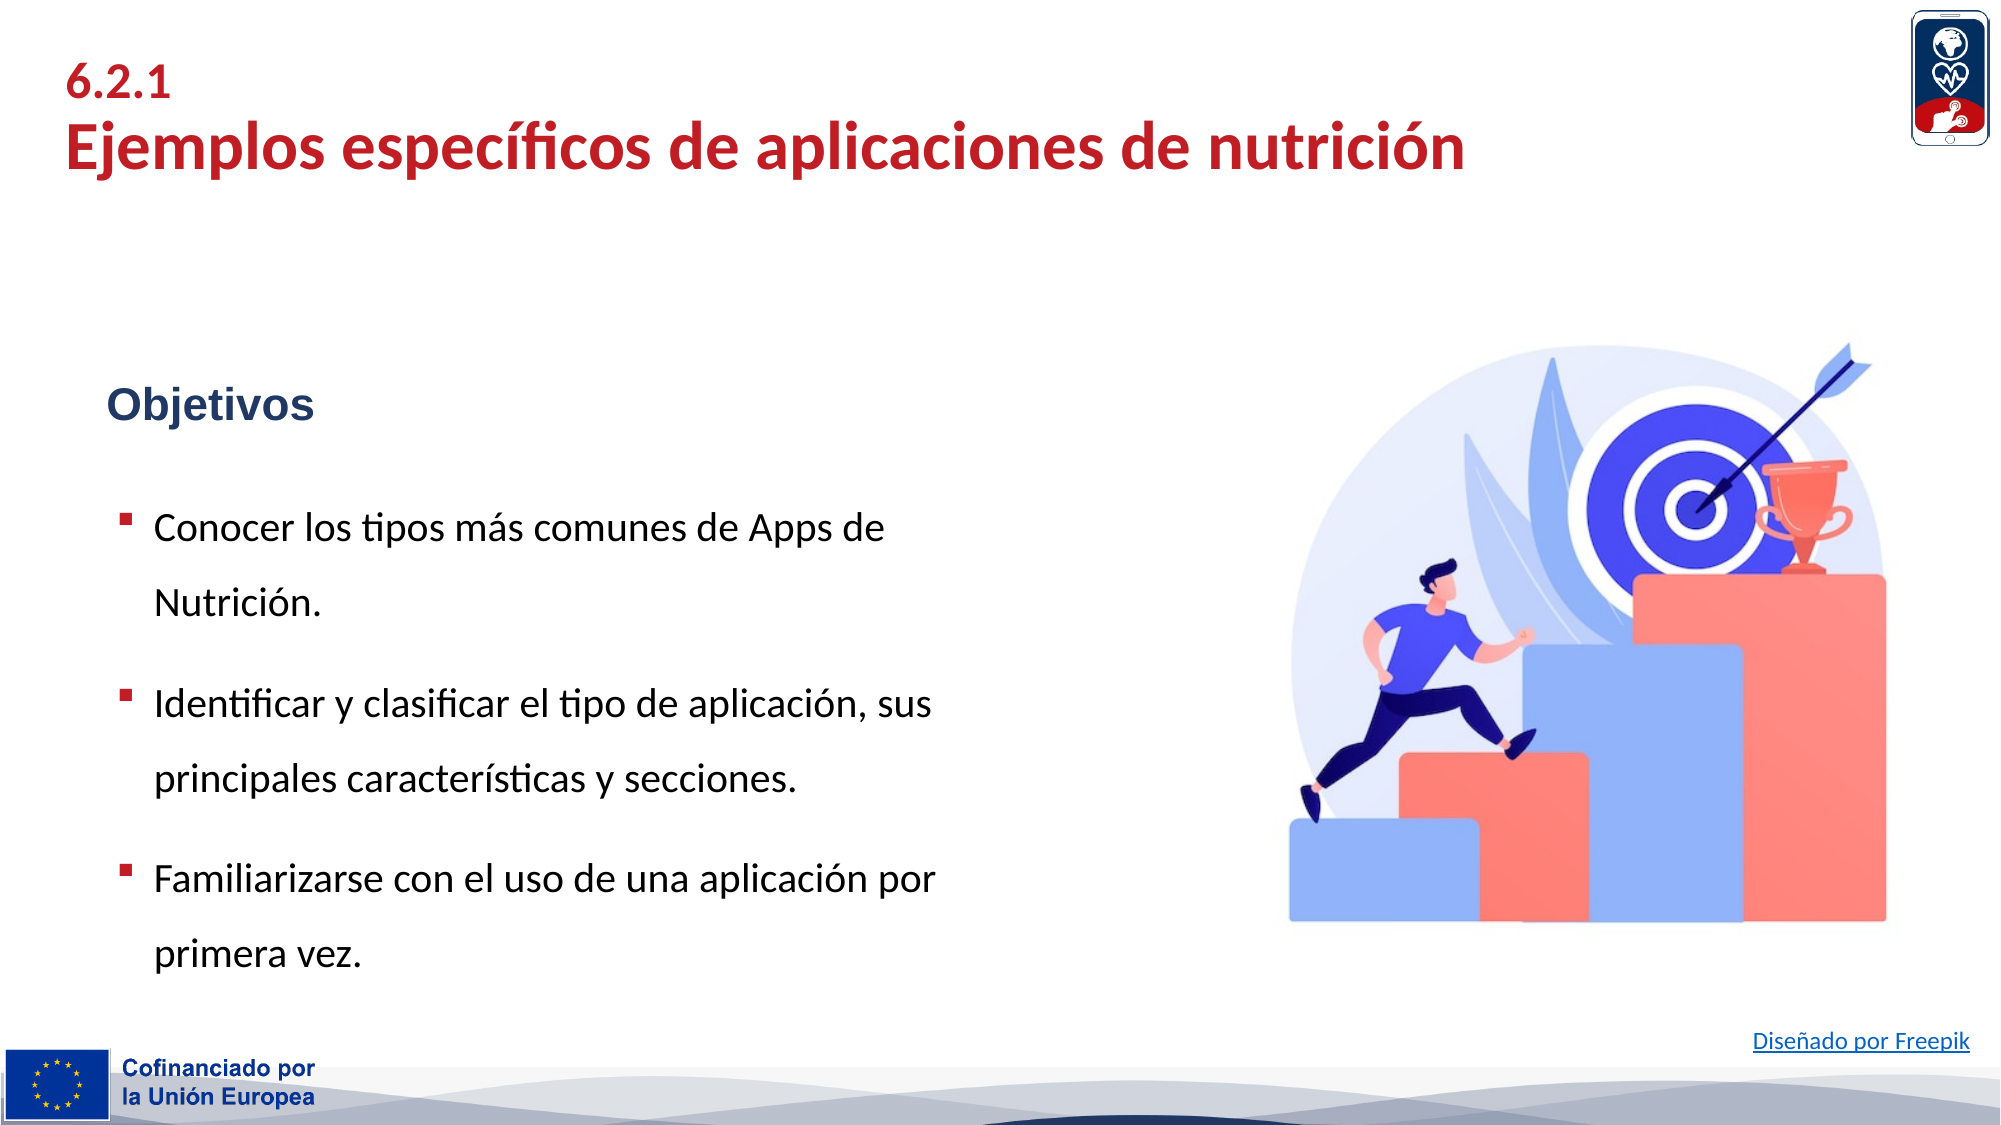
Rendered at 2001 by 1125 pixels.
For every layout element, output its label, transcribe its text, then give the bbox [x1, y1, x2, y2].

picture [1191, 248, 1985, 1017]
title 6.2.1 Ejemplos específicos de aplicaciones de nutrición [50, 46, 1776, 193]
picture [1911, 10, 1990, 146]
picture [1076, 1067, 2001, 1125]
list Conocer los tipos más comunes de Apps de Nutrición. Identificar y clasificar el tipo de aplicación, sus principales características y secciones. Familiarizarse con el uso de una aplicación por primera vez. [101, 467, 1076, 1125]
list Objetivos [91, 354, 938, 437]
picture [0, 1044, 101, 1125]
text_box Diseñado por Freepik [984, 1016, 1985, 1062]
